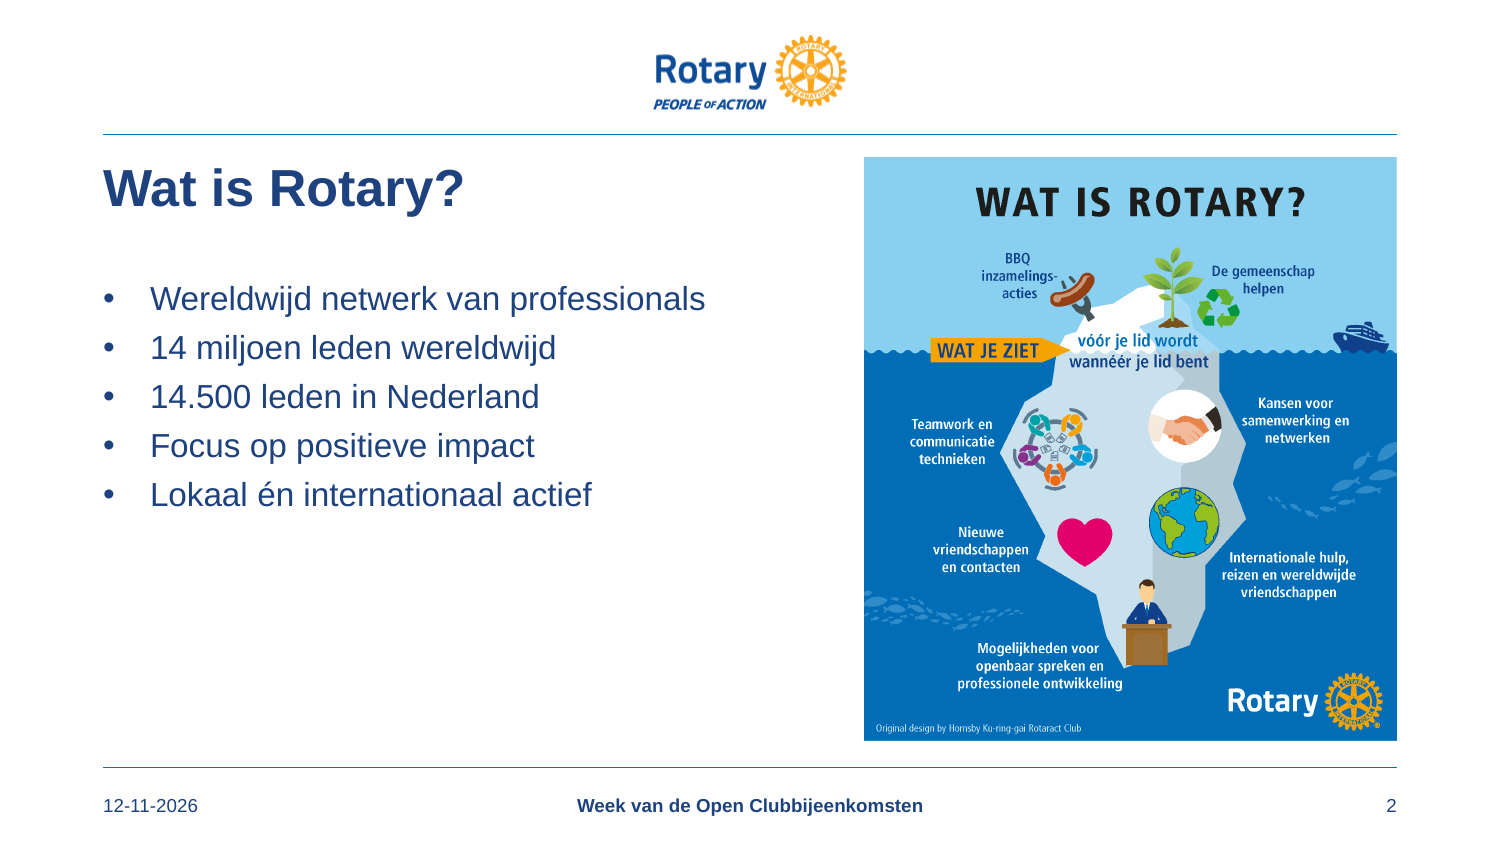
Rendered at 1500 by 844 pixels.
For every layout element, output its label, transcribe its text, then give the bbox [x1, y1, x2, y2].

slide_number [103, 782, 441, 827]
slide_number 2 [1059, 782, 1397, 827]
picture [864, 157, 1397, 741]
footer Week van de Open Clubbijeenkomsten [496, 782, 1004, 827]
title Wat is Rotary? [103, 164, 864, 264]
list Wereldwijd netwerk van professionals 14 miljoen leden wereldwijd 14.500 leden in Nederland Focus op positieve impact Lokaal én internationaal actief [103, 283, 846, 729]
picture [653, 35, 847, 110]
